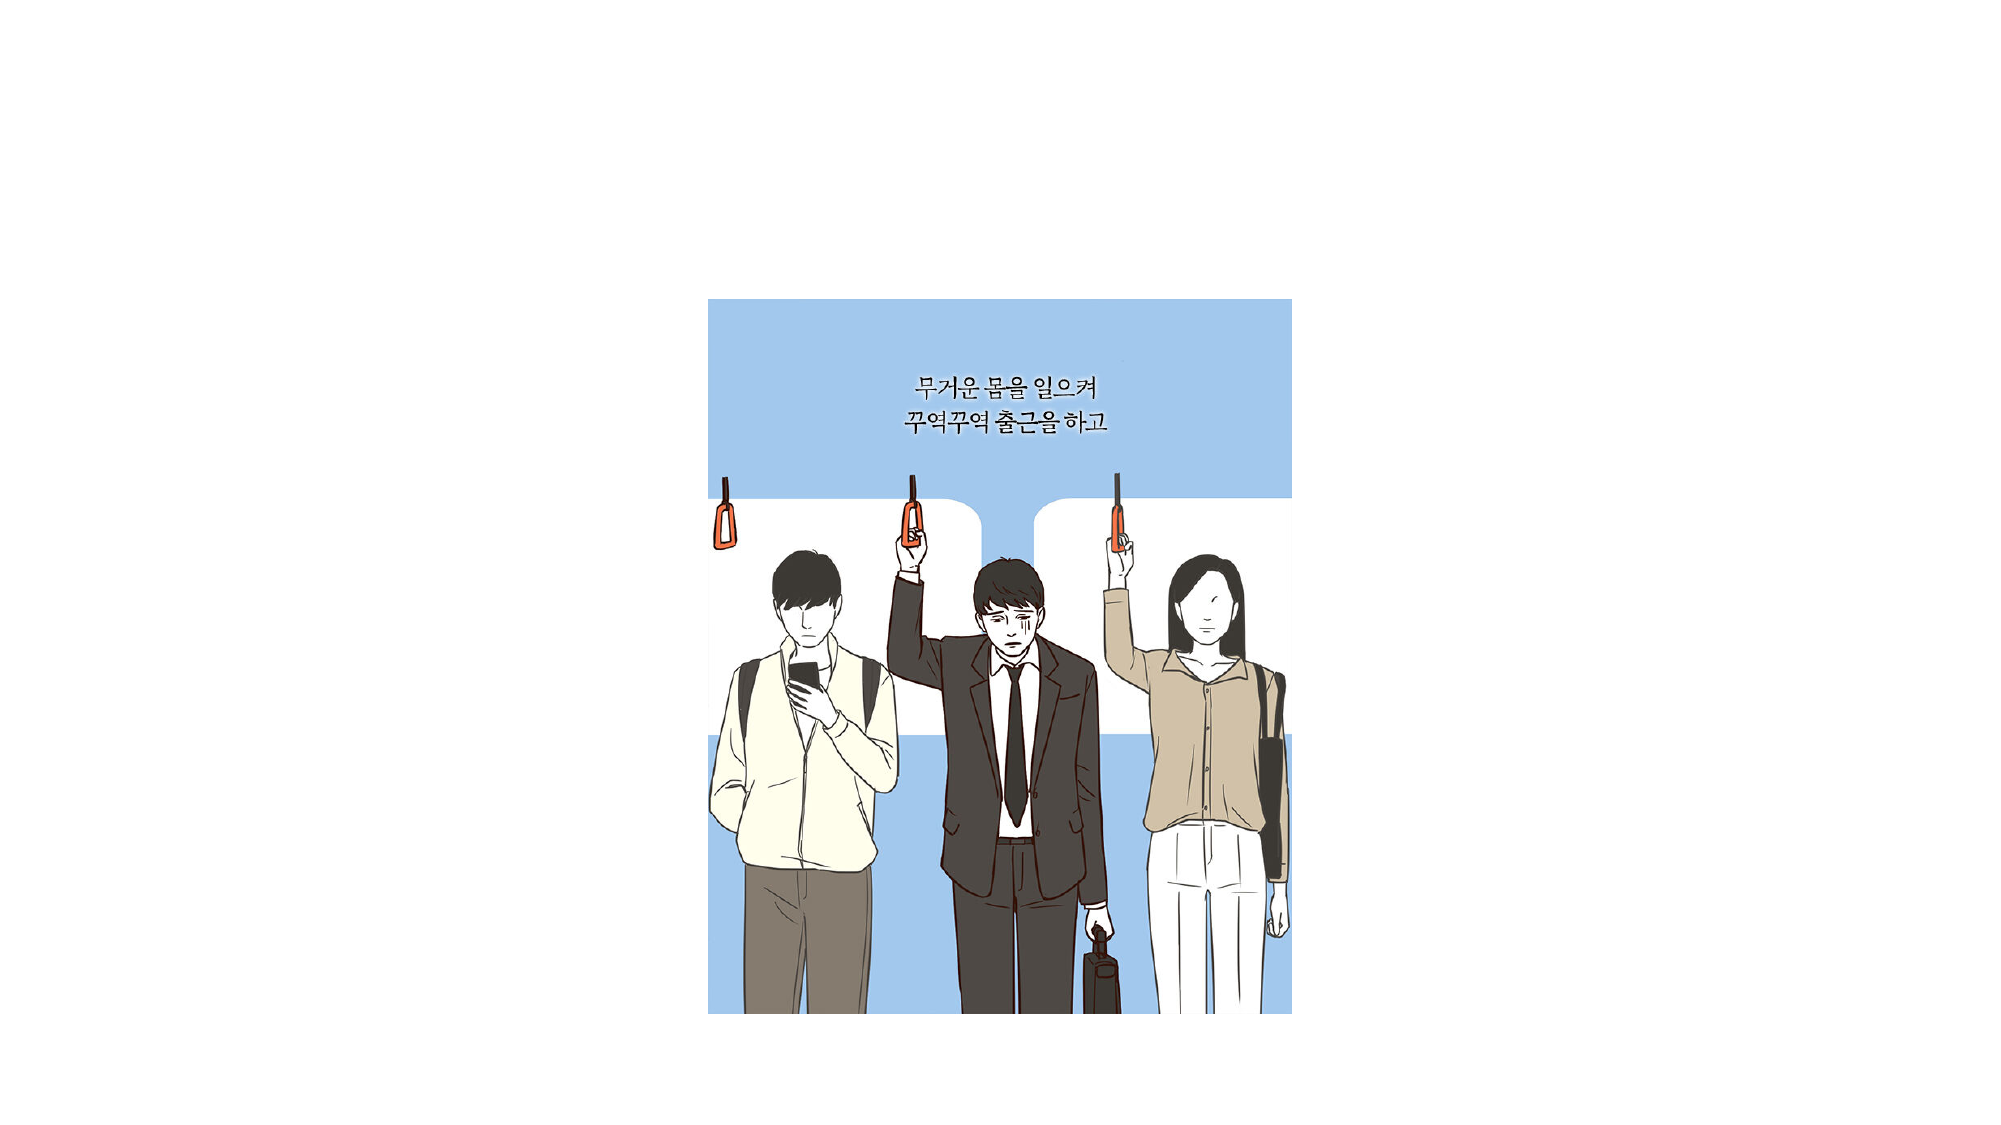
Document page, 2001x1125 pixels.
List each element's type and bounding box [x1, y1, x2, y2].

list [707, 299, 1292, 1014]
